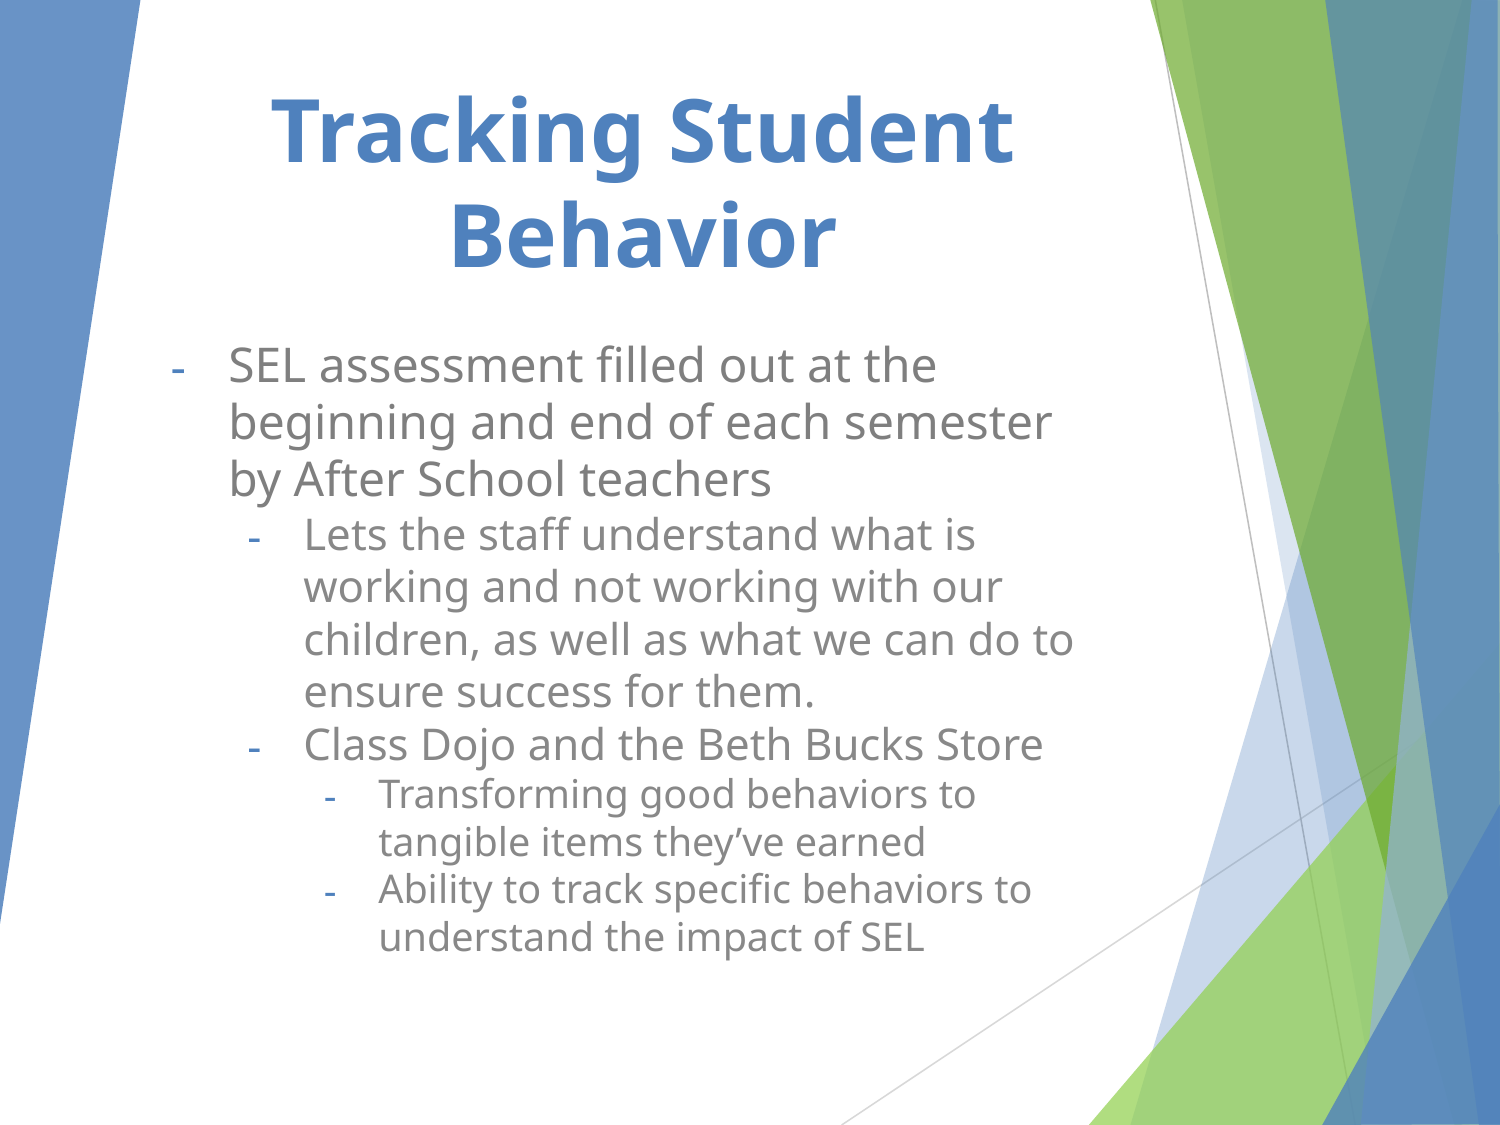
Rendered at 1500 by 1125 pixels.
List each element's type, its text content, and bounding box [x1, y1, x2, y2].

subtitle SEL assessment filled out at the beginning and end of each semester by After School teachers Lets the staff understand what is working and not working with our children, as well as what we can do to ensure success for them. Class Dojo and the Beth Bucks Store Transforming good behaviors to tangible items they’ve earned Ability to track specific behaviors to understand the impact of SEL [138, 326, 1094, 1010]
title Tracking Student Behavior [164, 22, 1121, 293]
